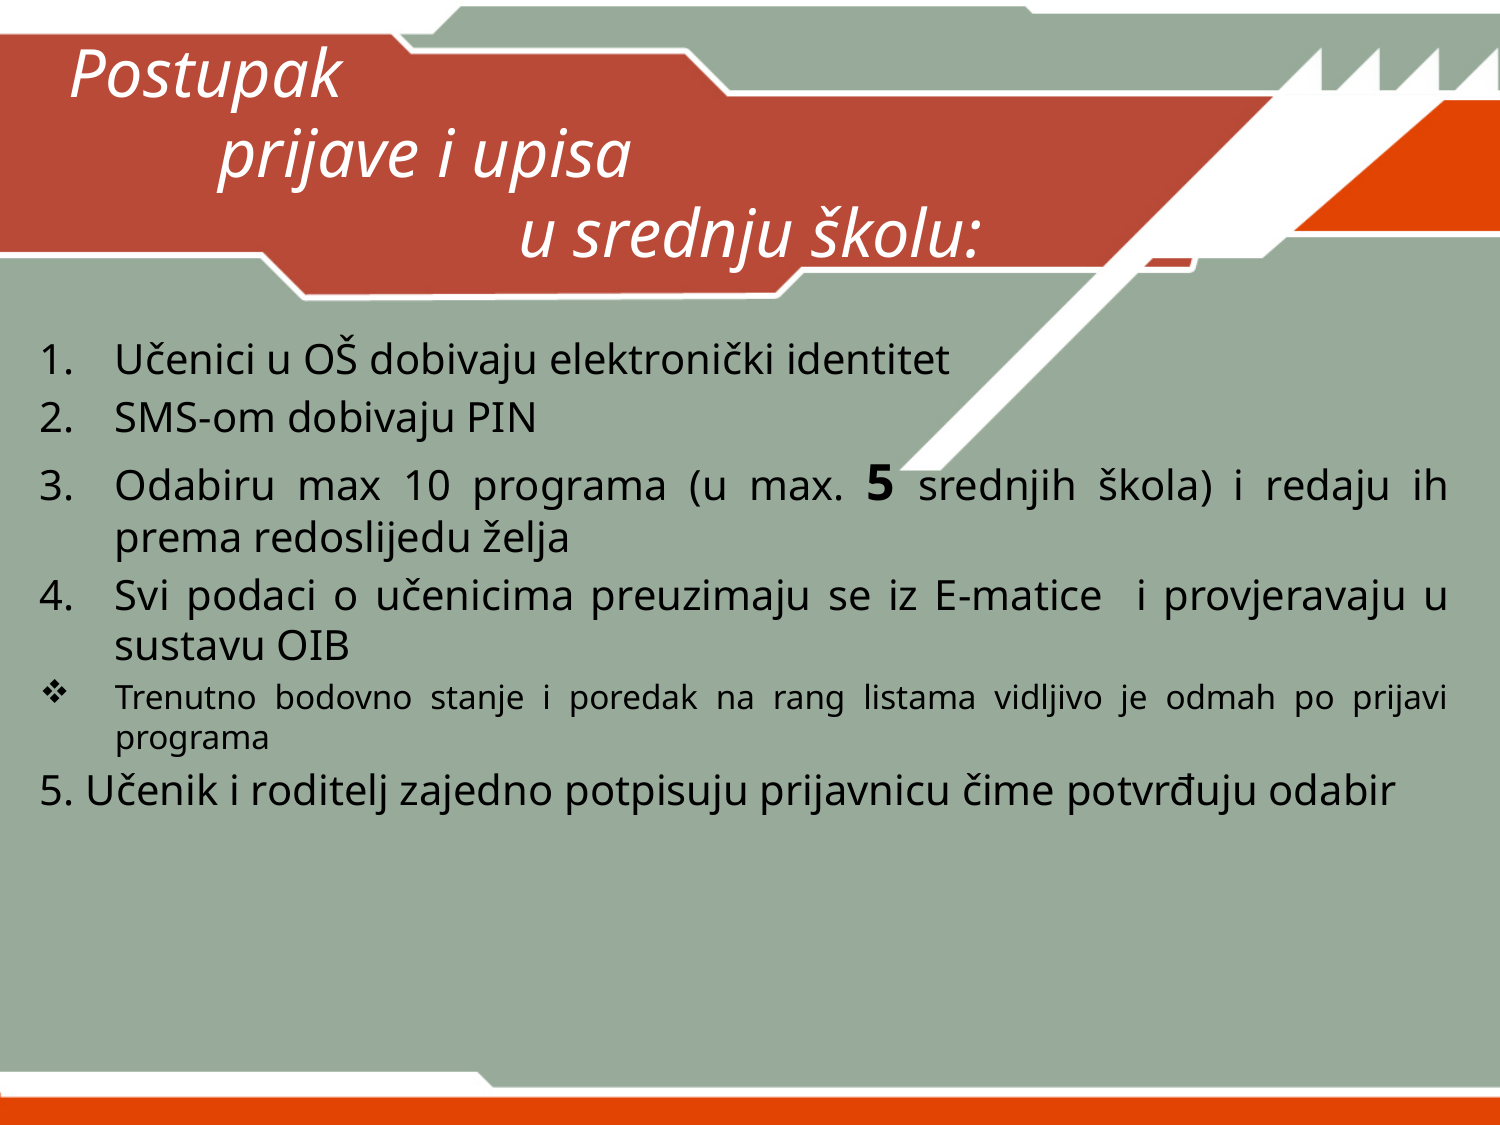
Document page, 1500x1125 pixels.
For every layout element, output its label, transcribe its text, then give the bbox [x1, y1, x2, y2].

title Postupak prijave i upisa u srednju školu: [52, 77, 1404, 224]
picture [0, 0, 1500, 1125]
list Učenici u OŠ dobivaju elektronički identitet SMS-om dobivaju PIN Odabiru max 10 programa (u max. 5 srednjih škola) i redaju ih prema redoslijedu želja Svi podaci o učenicima preuzimaju se iz E-matice i provjeravaju u sustavu OIB Trenutno bodovno stanje i poredak na rang listama vidljivo je odmah po prijavi programa 5. Učenik i roditelj zajedno potpisuju prijavnicu čime potvrđuju odabir [24, 324, 1466, 1013]
